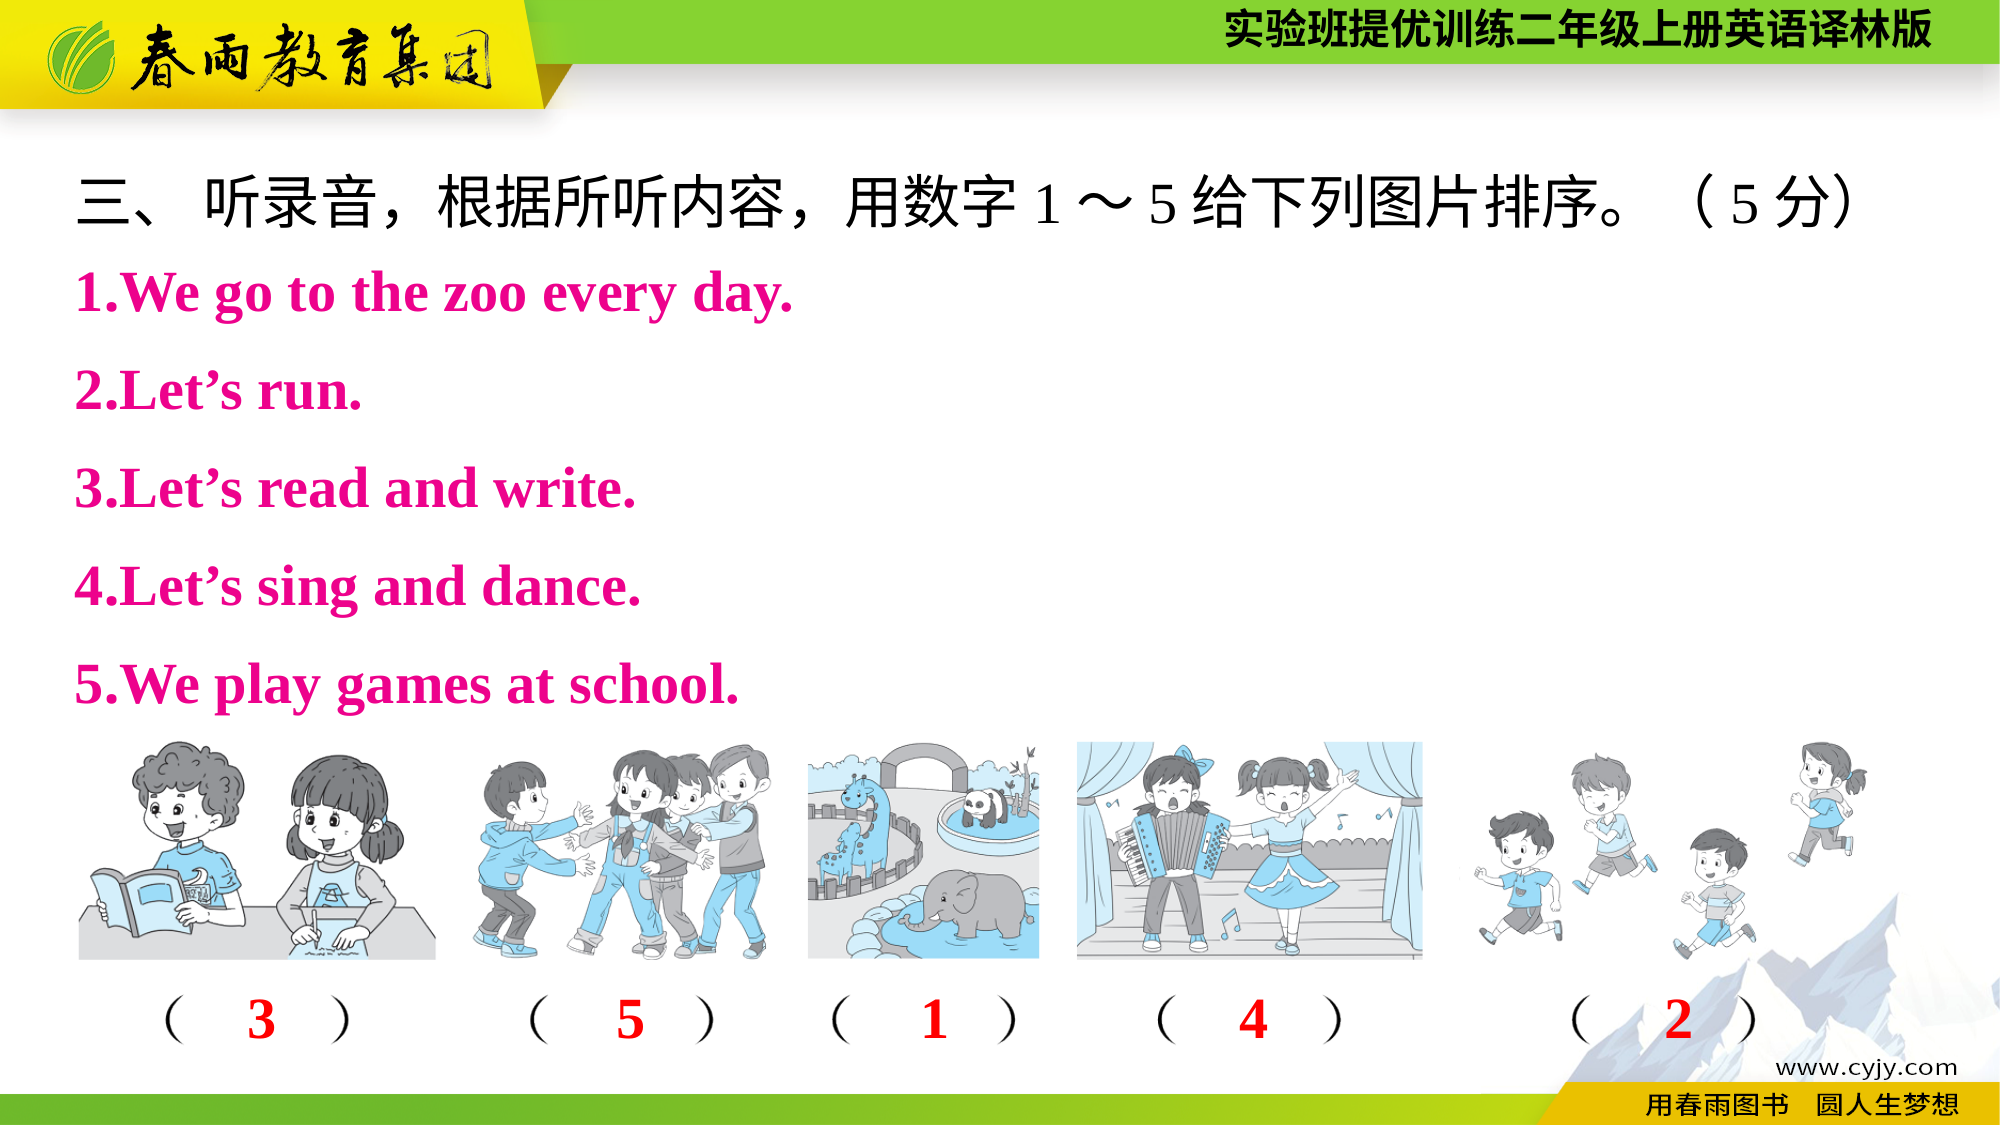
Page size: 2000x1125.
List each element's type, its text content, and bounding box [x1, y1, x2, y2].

list 三、 听录音，根据所听内容，用数字1～5给下列图片排序。（5分） [59, 122, 1944, 217]
picture [0, 0, 2000, 1125]
text_box 1.We go to the zoo every day. 2.Let’s run. 3.Let’s read and write. 4.Let’s sing and dance. 5.We play games at school. [59, 217, 1944, 723]
